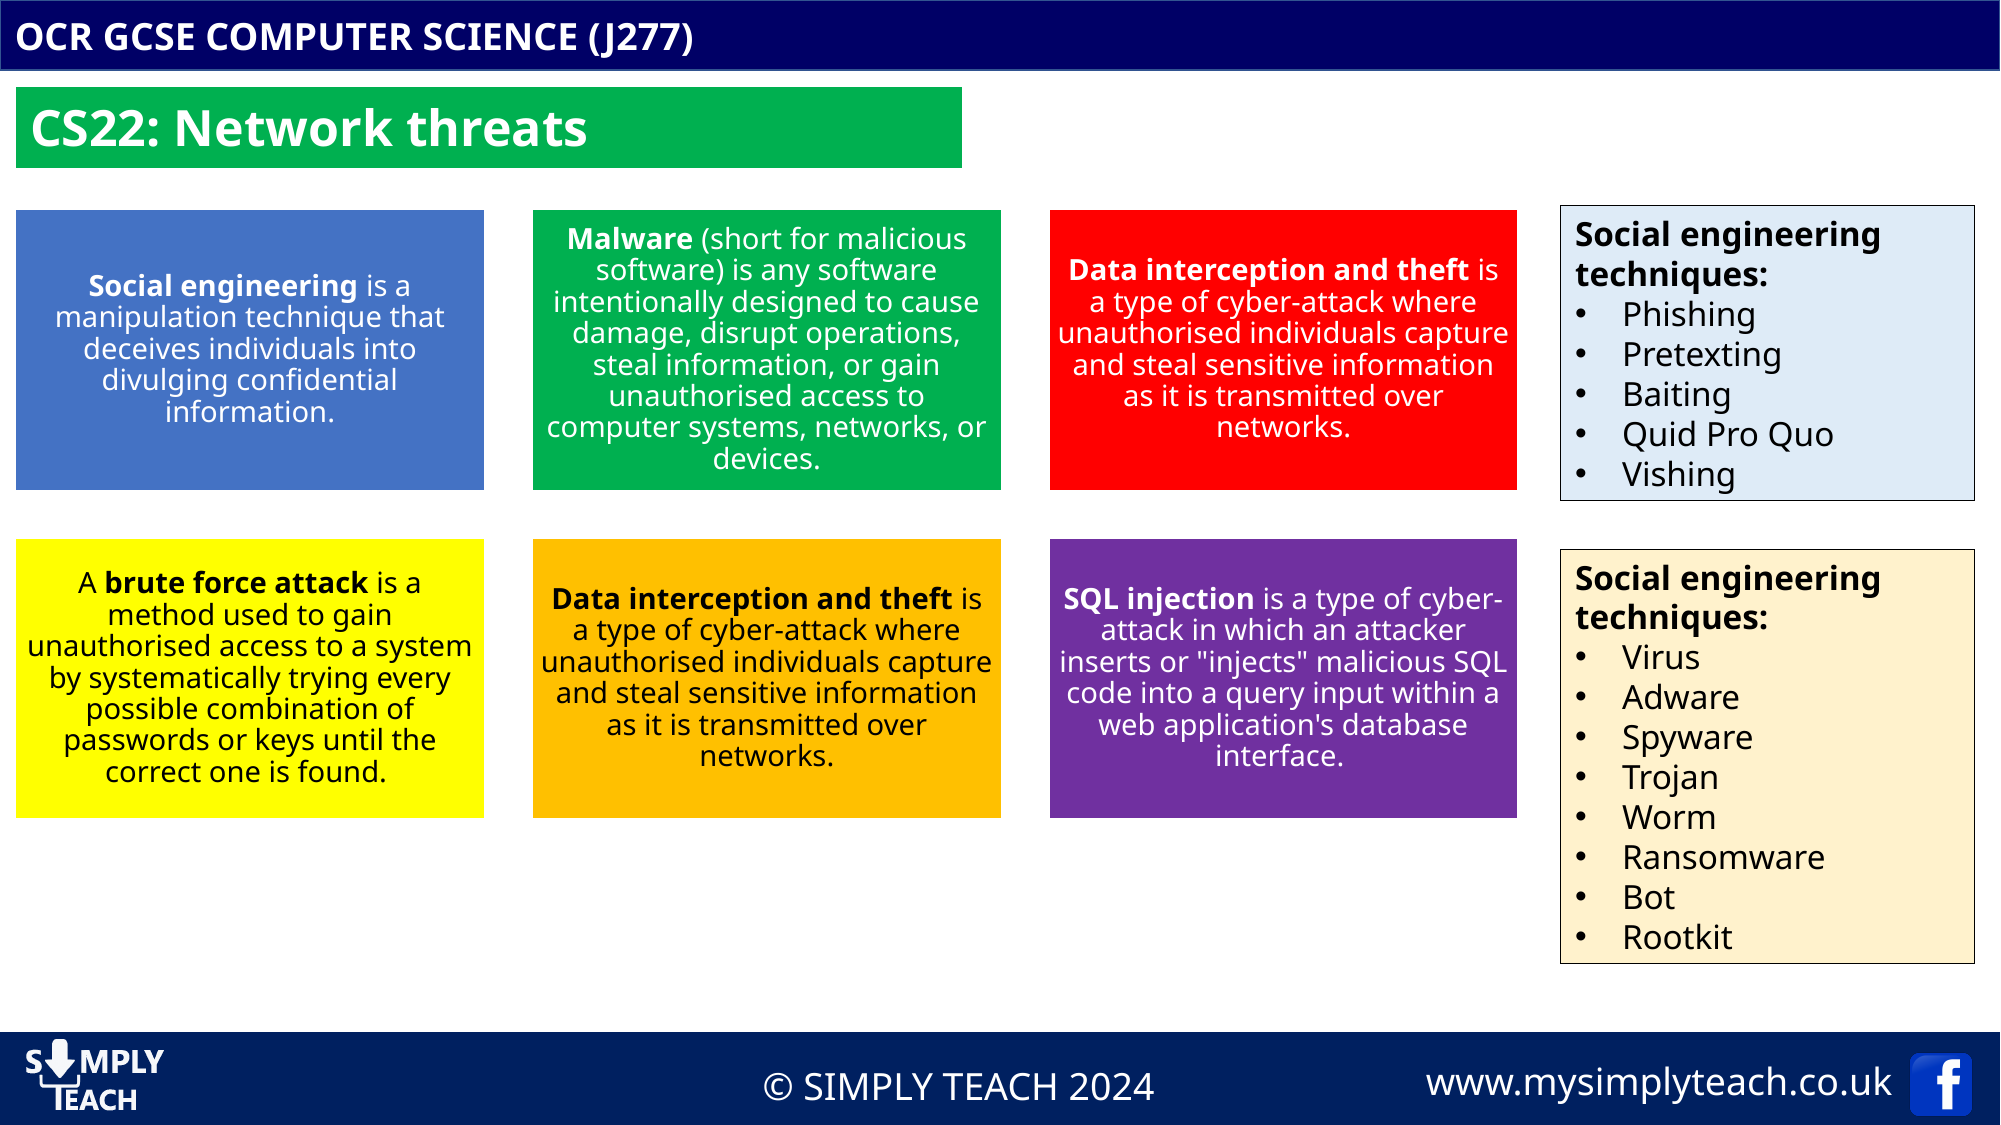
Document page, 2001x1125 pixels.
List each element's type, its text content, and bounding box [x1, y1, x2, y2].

picture [15, 1033, 182, 1122]
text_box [15, 69, 1519, 959]
text_box Social engineering techniques: Virus Adware Spyware Trojan Worm Ransomware Bot Rootkit [1560, 549, 1975, 964]
text_box OCR GCSE COMPUTER SCIENCE (J277) [0, 0, 2000, 71]
text_box www.mysimplyteach.co.uk [1411, 1050, 1907, 1111]
text_box © SIMPLY TEACH 2024 [621, 1055, 1296, 1115]
picture [1907, 1050, 1976, 1119]
text_box [0, 1032, 2000, 1125]
text_box Social engineering techniques: Phishing Pretexting Baiting Quid Pro Quo Vishing [1560, 205, 1975, 501]
